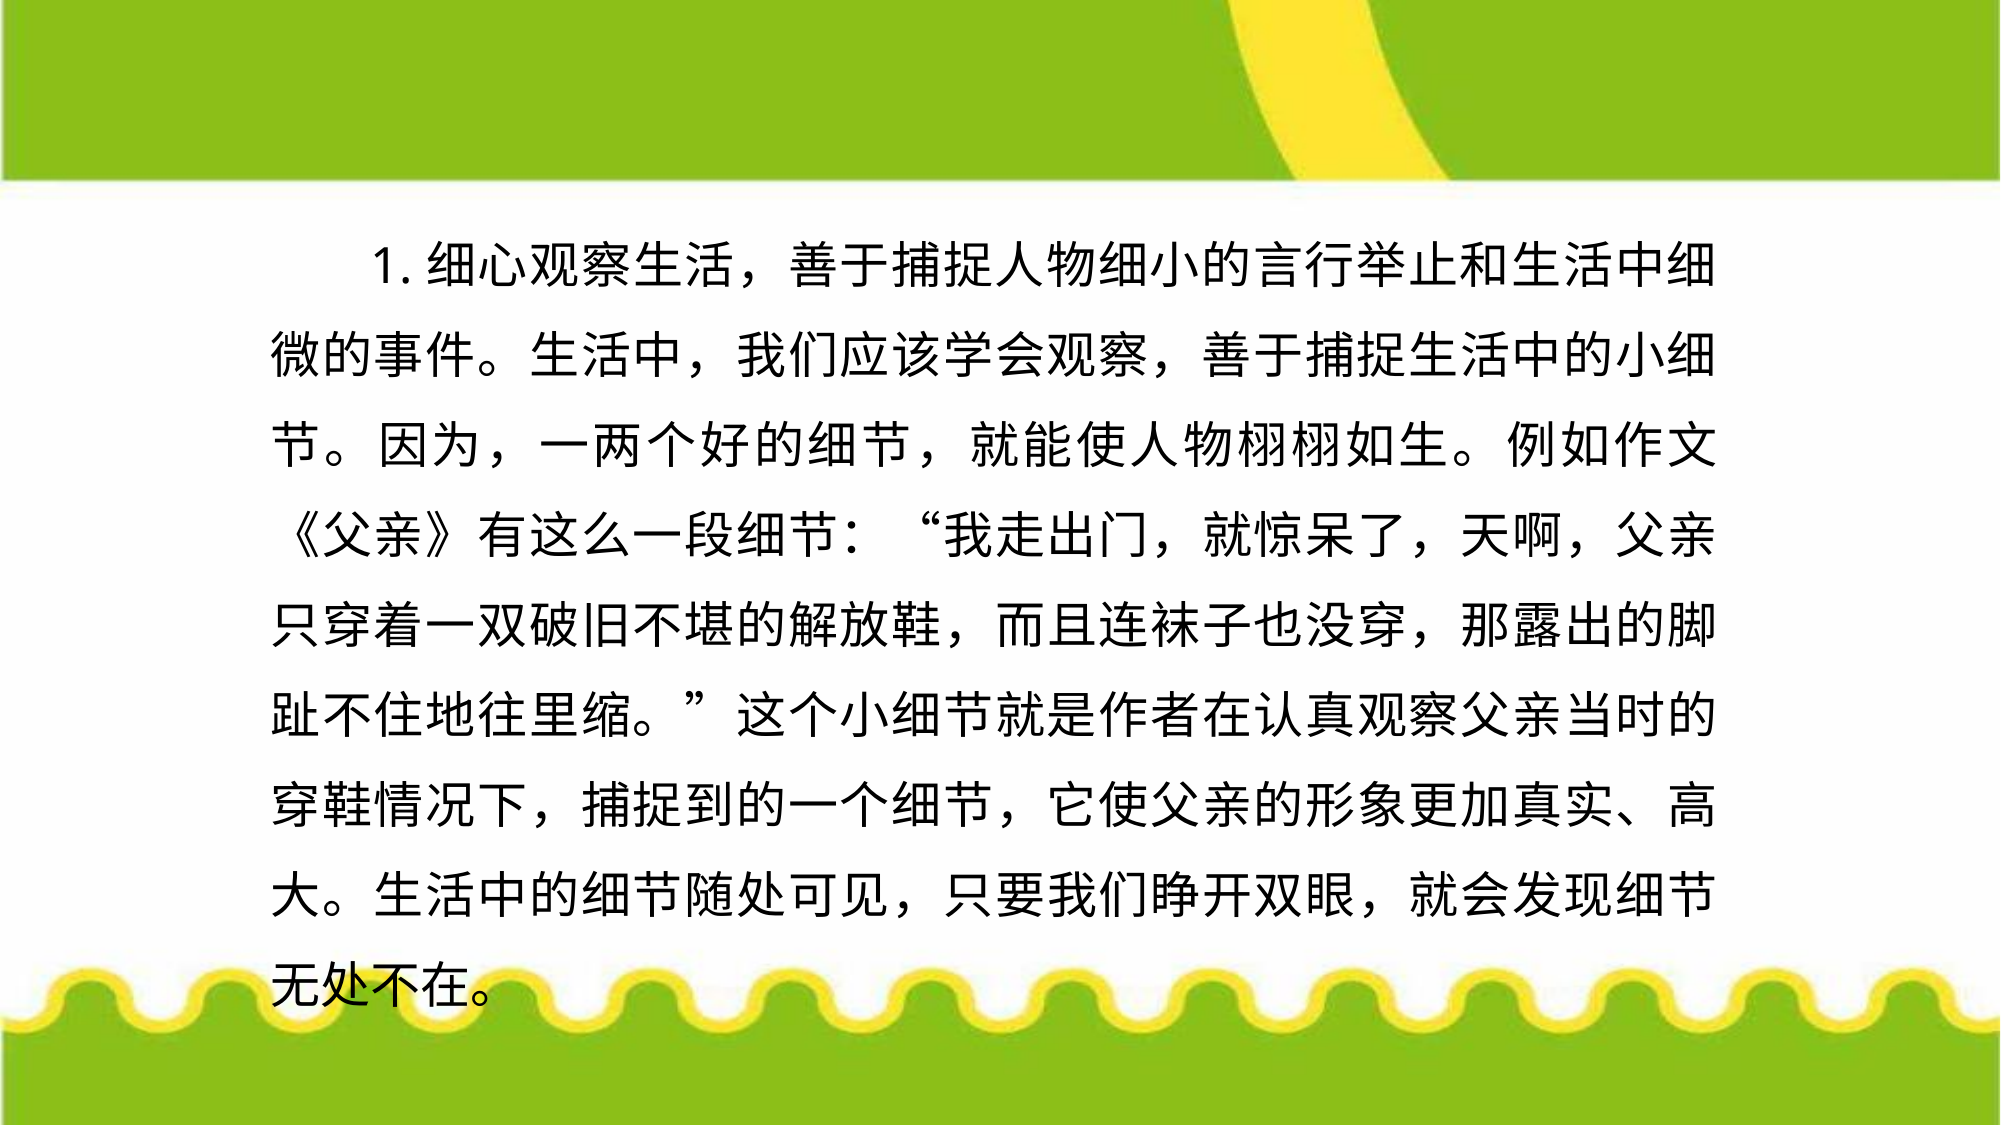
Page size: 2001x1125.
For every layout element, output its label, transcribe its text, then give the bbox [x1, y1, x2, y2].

picture [0, 0, 2001, 1125]
text_box 1.细心观察生活，善于捕捉人物细小的言行举止和生活中细微的事件。生活中，我们应该学会观察，善于捕捉生活中的小细节。因为，一两个好的细节，就能使人物栩栩如生。例如作文《父亲》有这么一段细节：“我走出门，就惊呆了，天啊，父亲只穿着一双破旧不堪的解放鞋，而且连袜子也没穿，那露出的脚趾不住地往里缩。”这个小细节就是作者在认真观察父亲当时的穿鞋情况下，捕捉到的一个细节，它使父亲的形象更加真实、高大。生活中的细节随处可见，只要我们睁开双眼，就会发现细节无处不在。 [255, 196, 1733, 1021]
